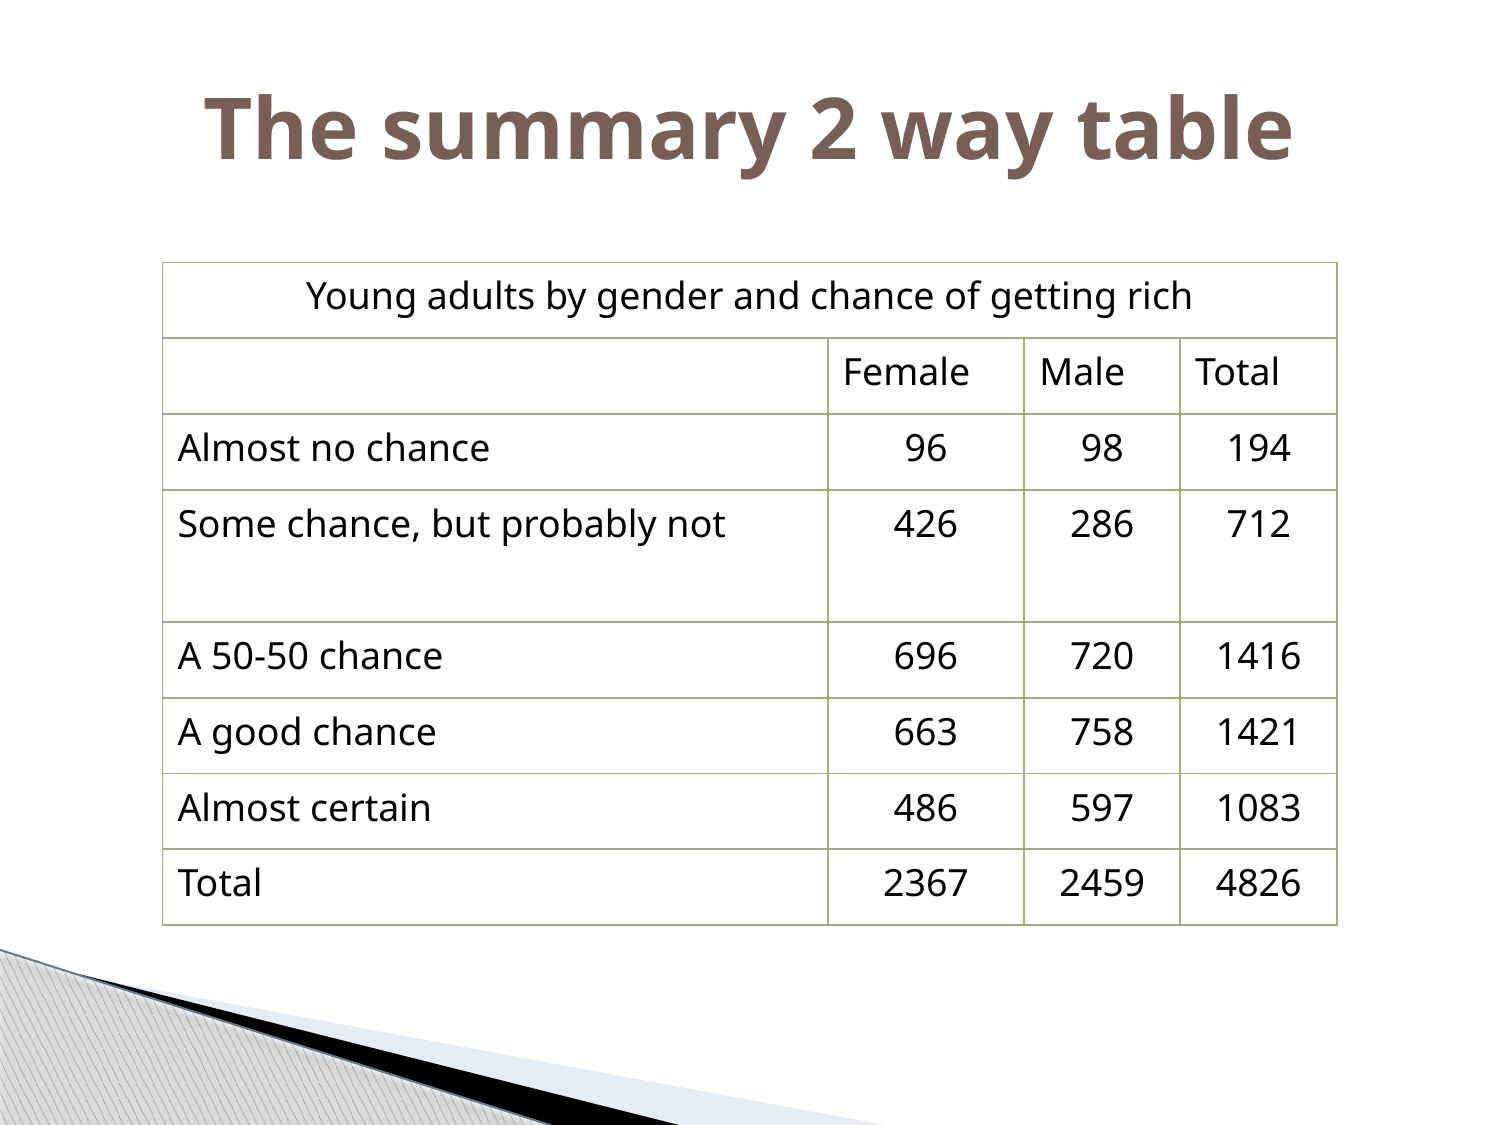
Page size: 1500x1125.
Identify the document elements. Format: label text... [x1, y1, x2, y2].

table_cell 194 [1181, 415, 1336, 489]
table_cell Almost no chance [163, 415, 827, 489]
table_cell 286 [1025, 491, 1179, 621]
table_cell Almost certain [163, 774, 827, 848]
table_cell 663 [829, 699, 1023, 773]
table_cell Total [163, 850, 827, 924]
table_cell 2367 [829, 850, 1023, 924]
table_cell 1083 [1181, 774, 1336, 848]
table_cell A good chance [163, 699, 827, 773]
table_cell Female [829, 339, 1023, 413]
table_cell [163, 339, 827, 413]
table_cell 1421 [1181, 699, 1336, 773]
table_cell Some chance, but probably not [163, 491, 827, 621]
table_cell 712 [1181, 491, 1336, 621]
table_cell 2459 [1025, 850, 1179, 924]
table_cell A 50-50 chance [163, 623, 827, 697]
table_cell 758 [1025, 699, 1179, 773]
table_cell 720 [1025, 623, 1179, 697]
table_cell 426 [829, 491, 1023, 621]
title The summary 2 way table [112, 24, 1388, 225]
table_cell Male [1025, 339, 1179, 413]
table_cell 696 [829, 623, 1023, 697]
table_header Young adults by gender and chance of getting rich [163, 263, 1336, 337]
table_cell 4826 [1181, 850, 1336, 924]
table_cell 98 [1025, 415, 1179, 489]
table_cell 96 [829, 415, 1023, 489]
table_cell Total [1181, 339, 1336, 413]
table_cell 486 [829, 774, 1023, 848]
table_cell 597 [1025, 774, 1179, 848]
table_cell 1416 [1181, 623, 1336, 697]
